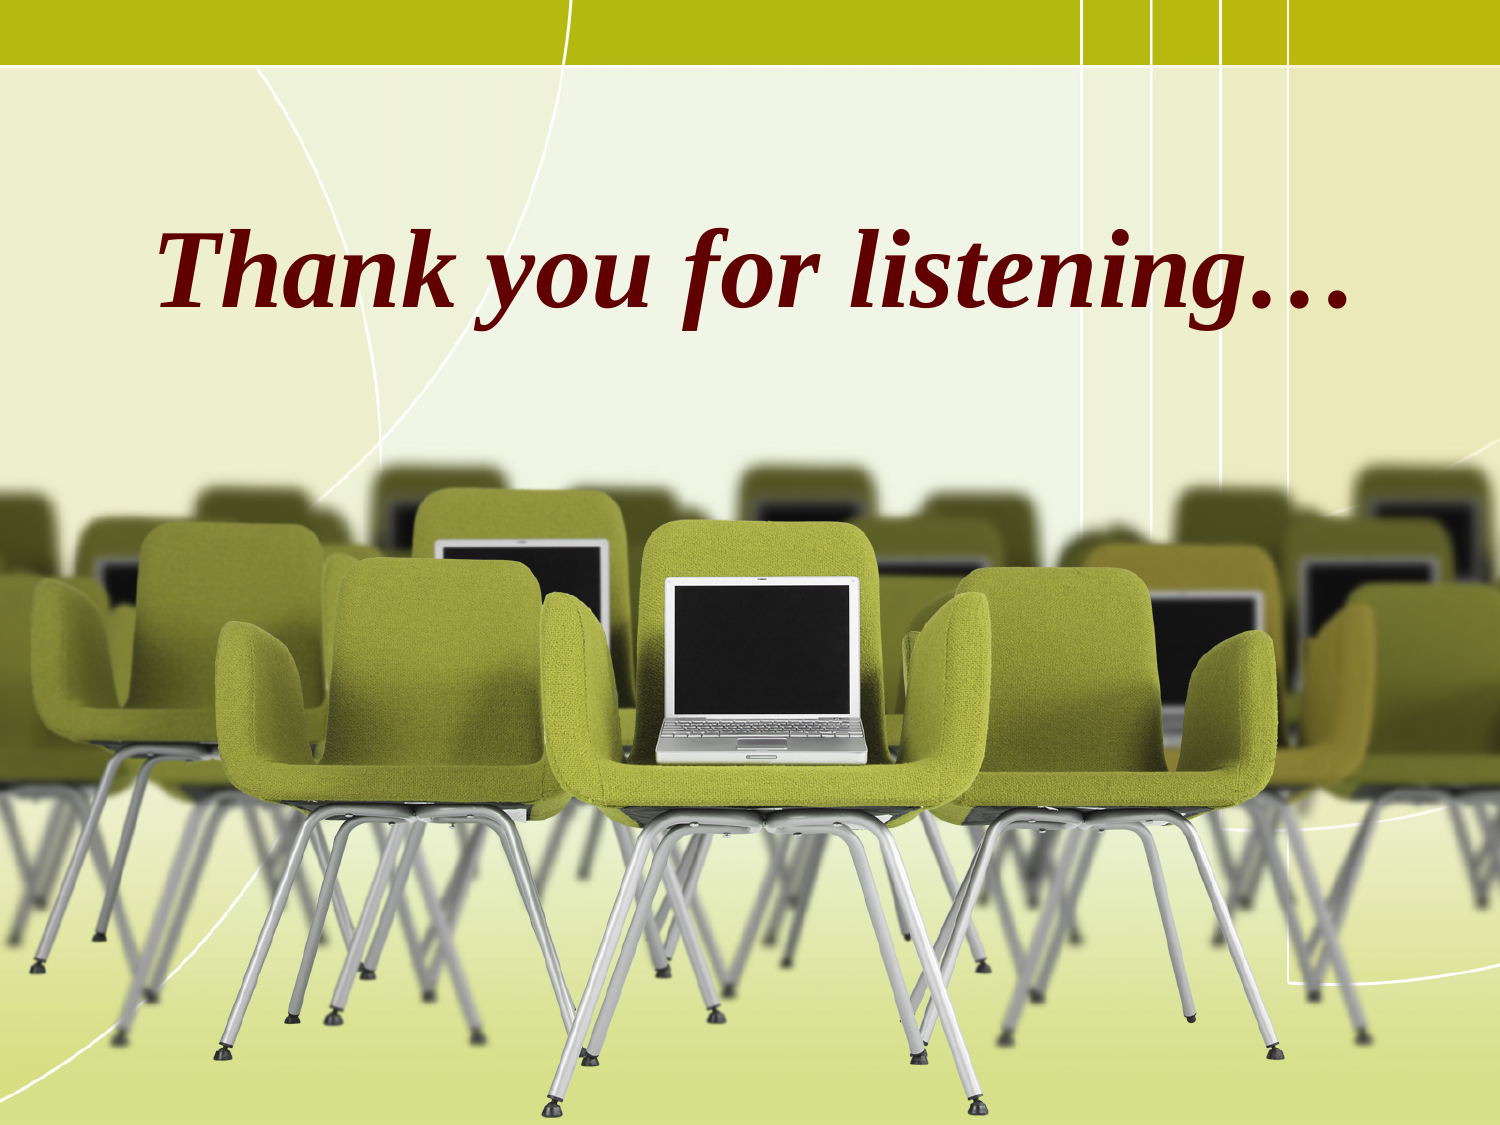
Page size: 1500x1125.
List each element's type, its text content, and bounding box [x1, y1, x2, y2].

picture [0, 0, 1500, 1125]
text_box [99, 212, 1375, 359]
list Thank you for listening… [87, 199, 1426, 338]
text_box [149, 299, 1425, 446]
